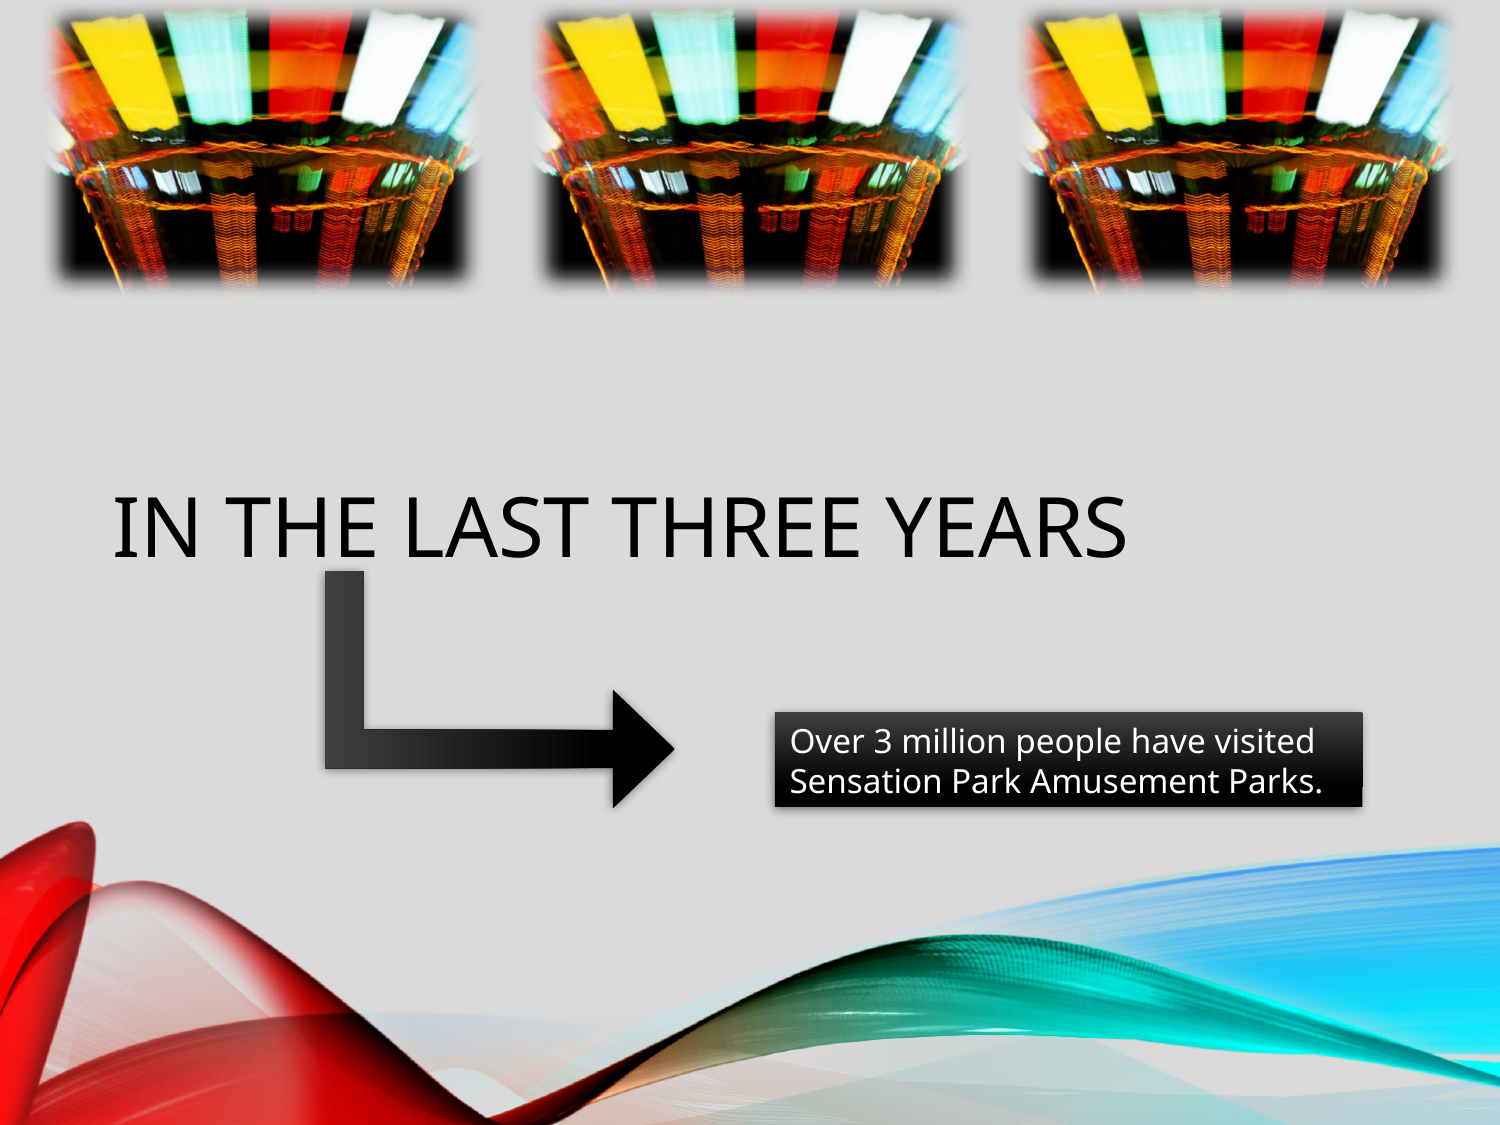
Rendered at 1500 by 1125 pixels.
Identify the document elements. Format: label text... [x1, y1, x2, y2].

picture [525, 0, 975, 301]
picture [0, 819, 1500, 1125]
picture [1012, 0, 1461, 301]
text_box [324, 584, 676, 809]
text_box Over 3 million people have visited Sensation Park Amusement Parks. [774, 712, 1363, 807]
title In The Last Three Years [97, 123, 1403, 584]
picture [38, 0, 488, 301]
